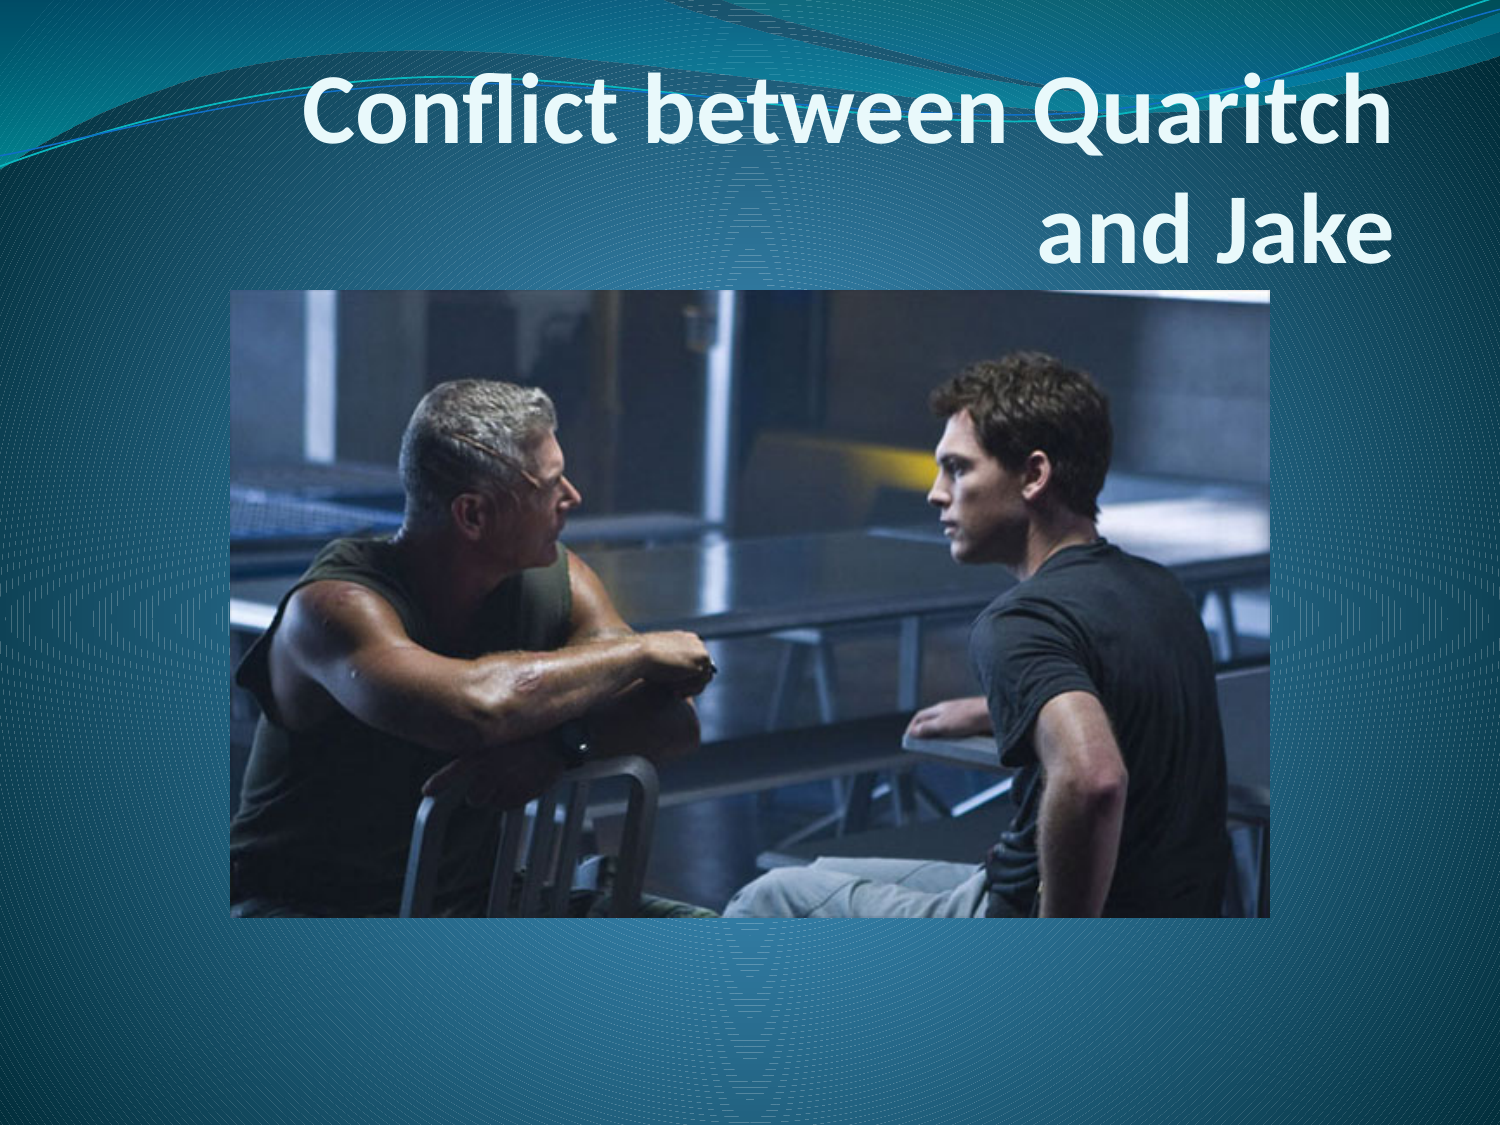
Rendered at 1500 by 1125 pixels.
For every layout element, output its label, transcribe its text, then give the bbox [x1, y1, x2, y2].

title Conflict between Quaritch and Jake [123, 42, 1399, 284]
picture [229, 290, 1270, 919]
